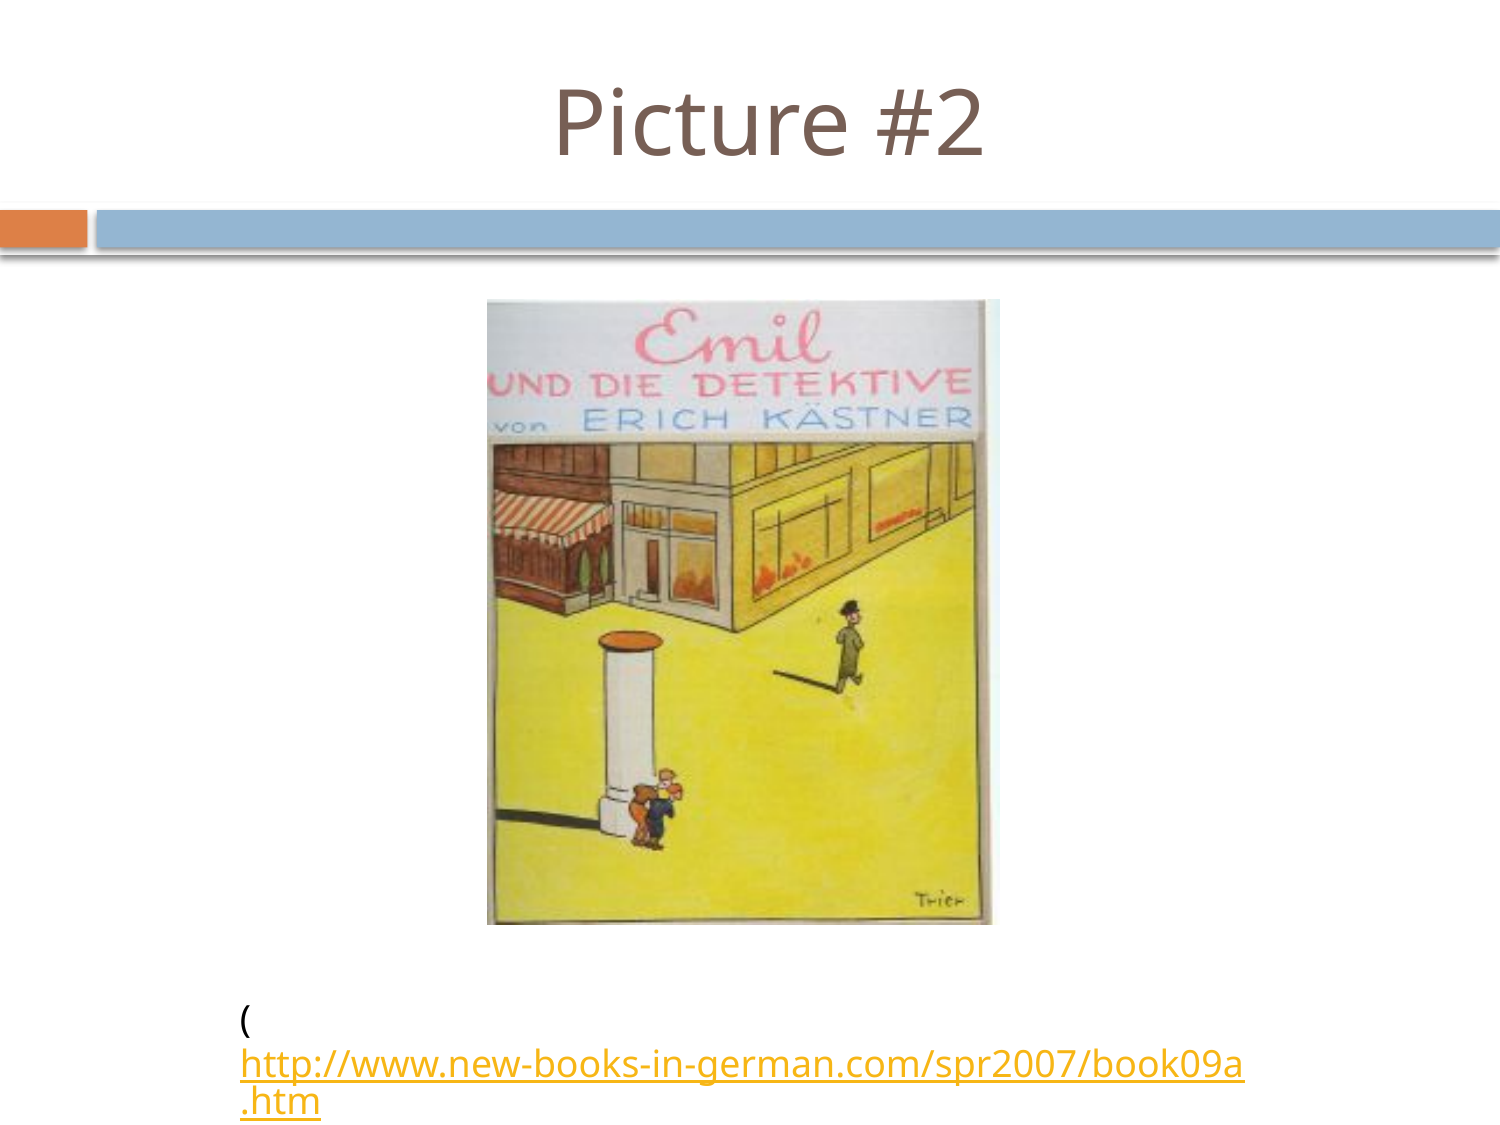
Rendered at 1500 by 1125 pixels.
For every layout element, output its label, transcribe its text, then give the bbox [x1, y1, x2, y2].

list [487, 299, 1001, 926]
title Picture #2 [100, 37, 1438, 200]
text_box (http://www.new-books-in-german.com/spr2007/book09a.htm) [224, 987, 1263, 1125]
